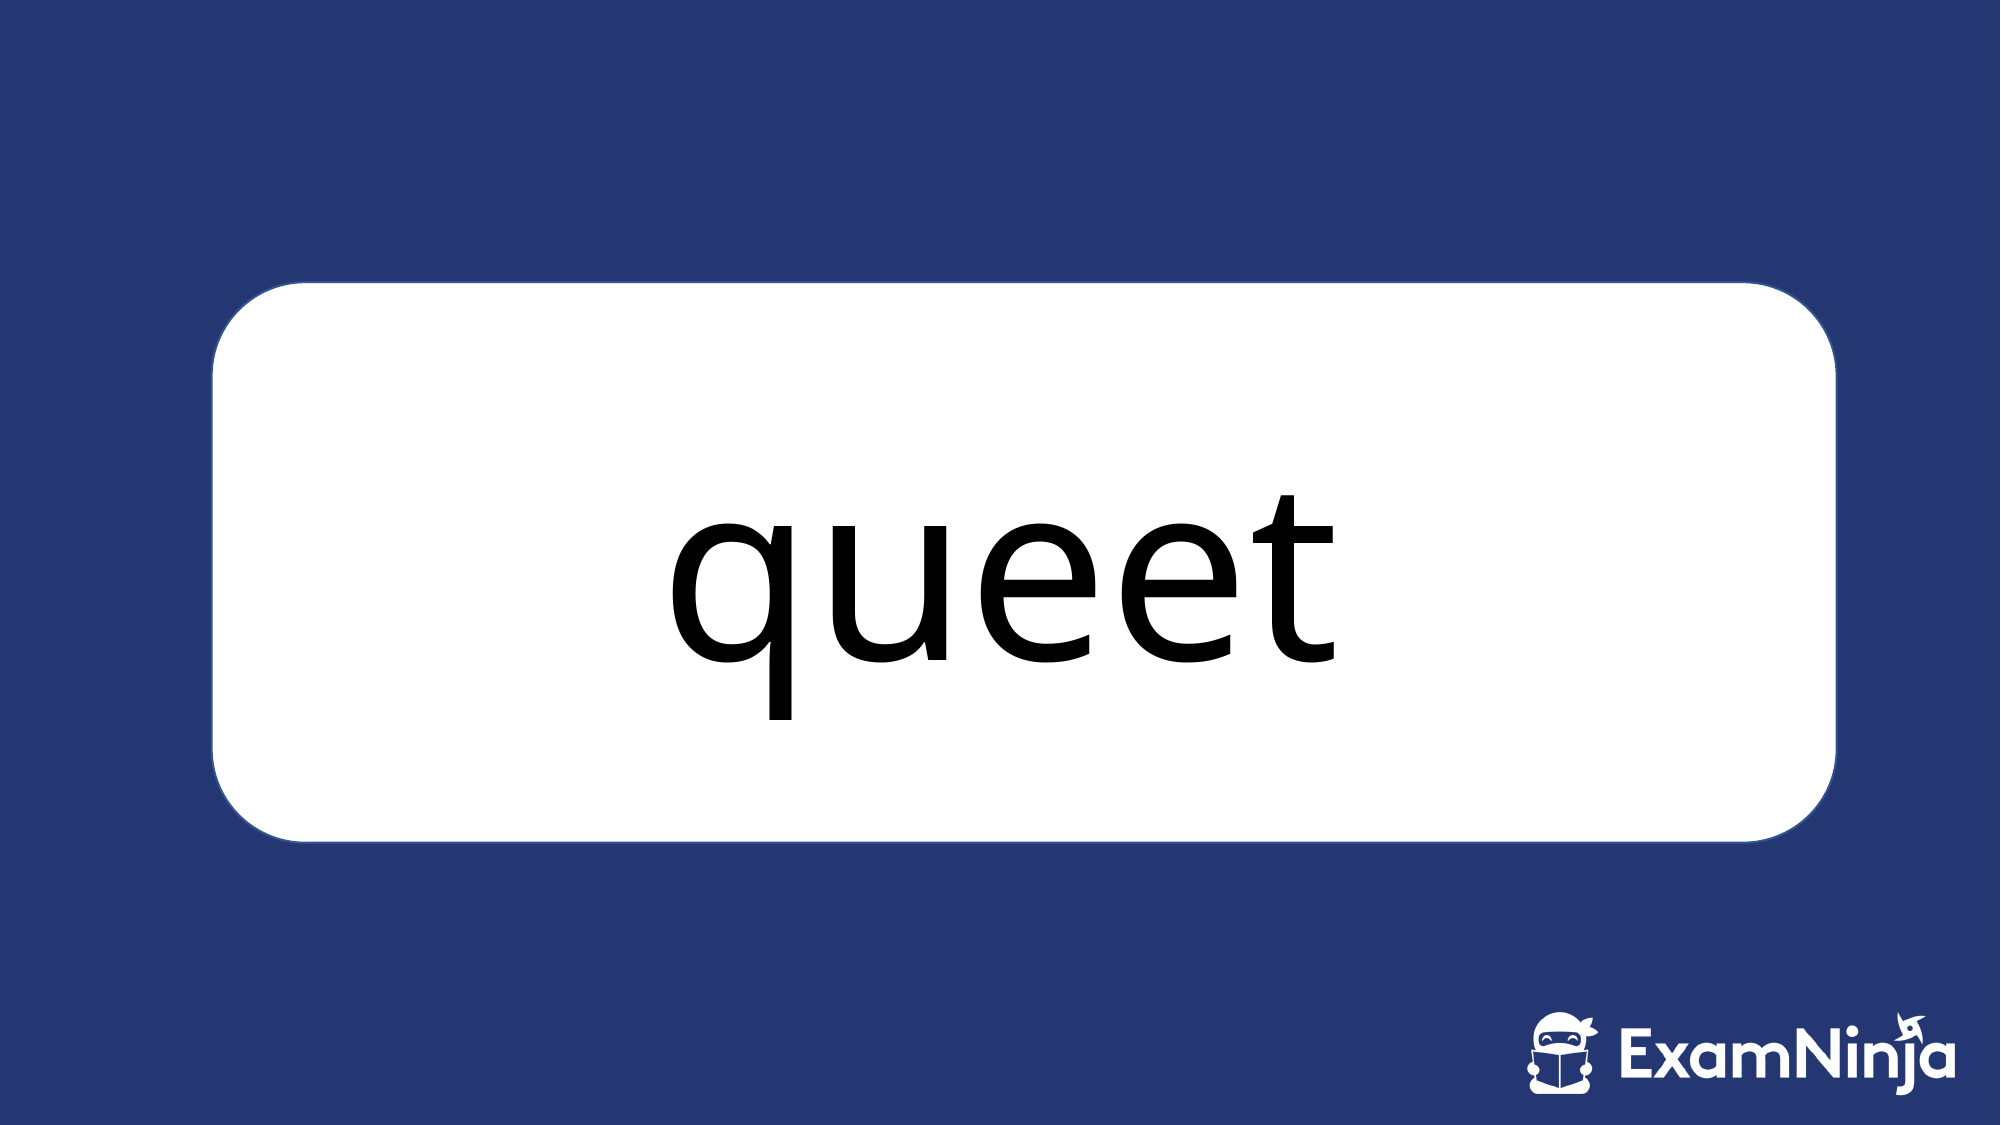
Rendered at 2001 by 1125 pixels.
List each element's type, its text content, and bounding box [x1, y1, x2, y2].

picture [1501, 1003, 1979, 1102]
text_box [210, 281, 1838, 403]
text_box queet [143, 403, 1857, 719]
text_box [210, 719, 1838, 844]
